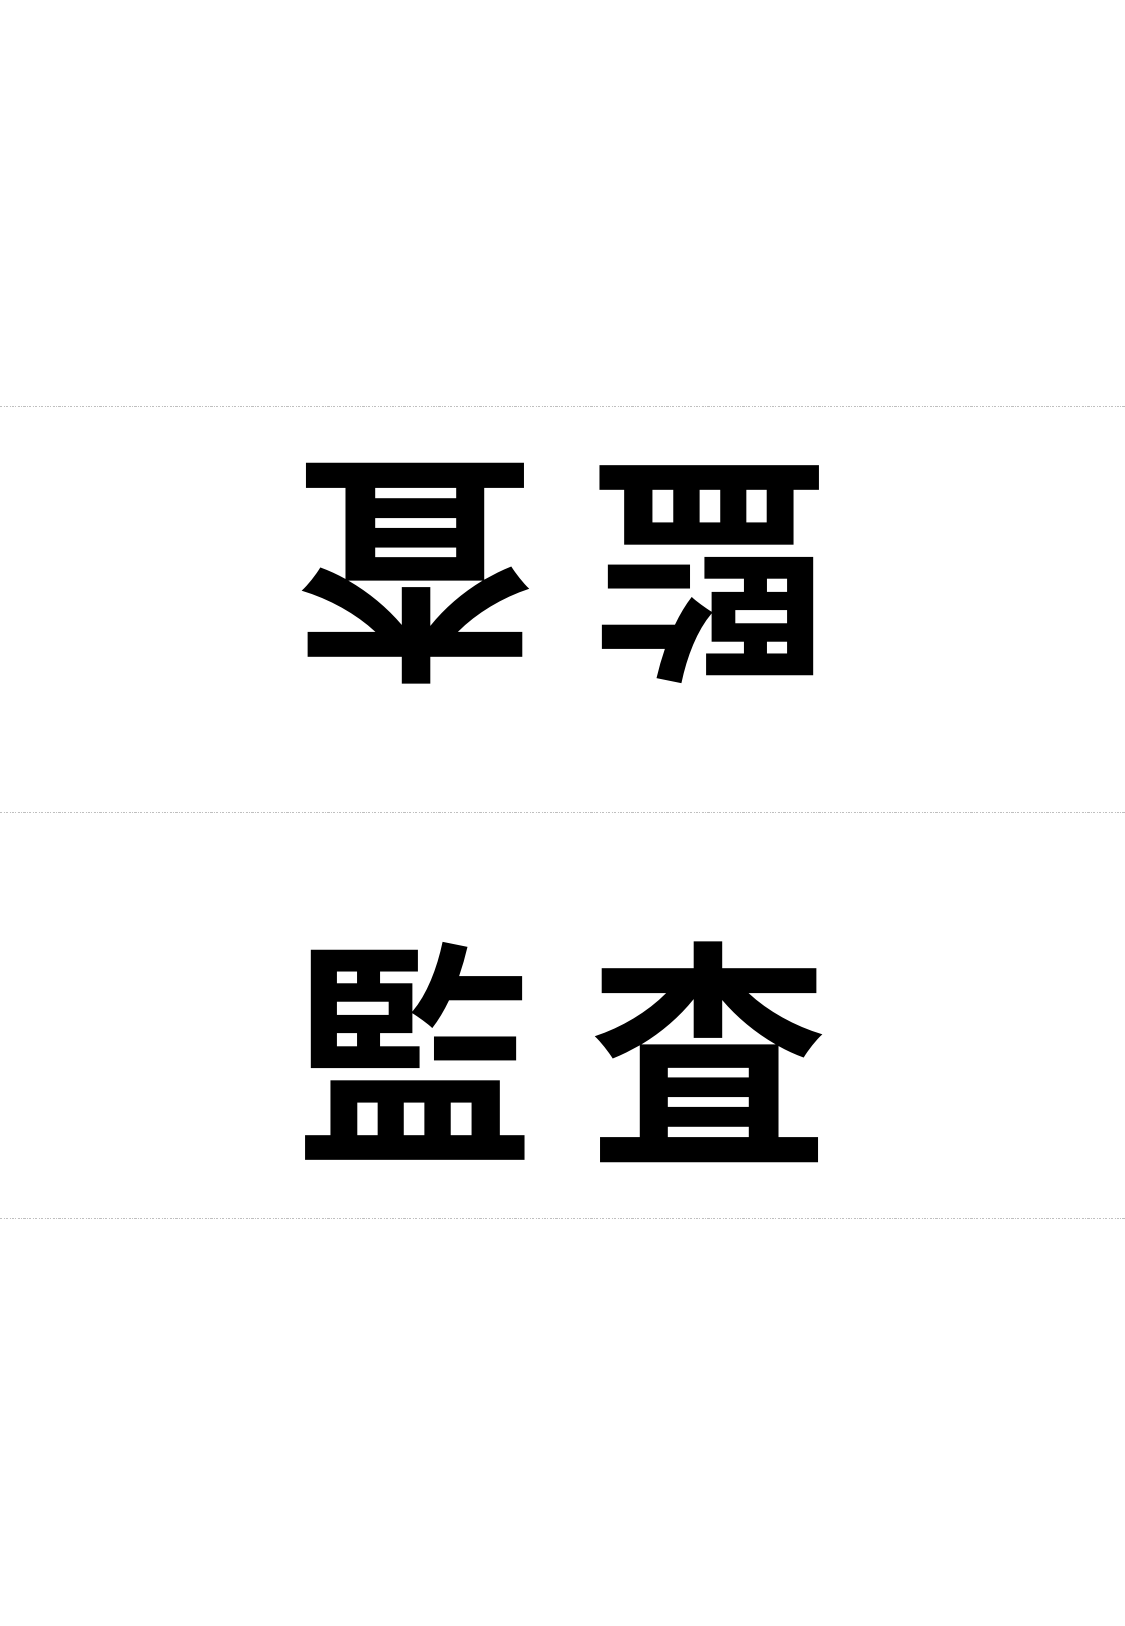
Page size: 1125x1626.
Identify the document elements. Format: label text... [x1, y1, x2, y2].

text_box 監 査 [281, 425, 845, 728]
text_box 監 査 [280, 898, 844, 1201]
